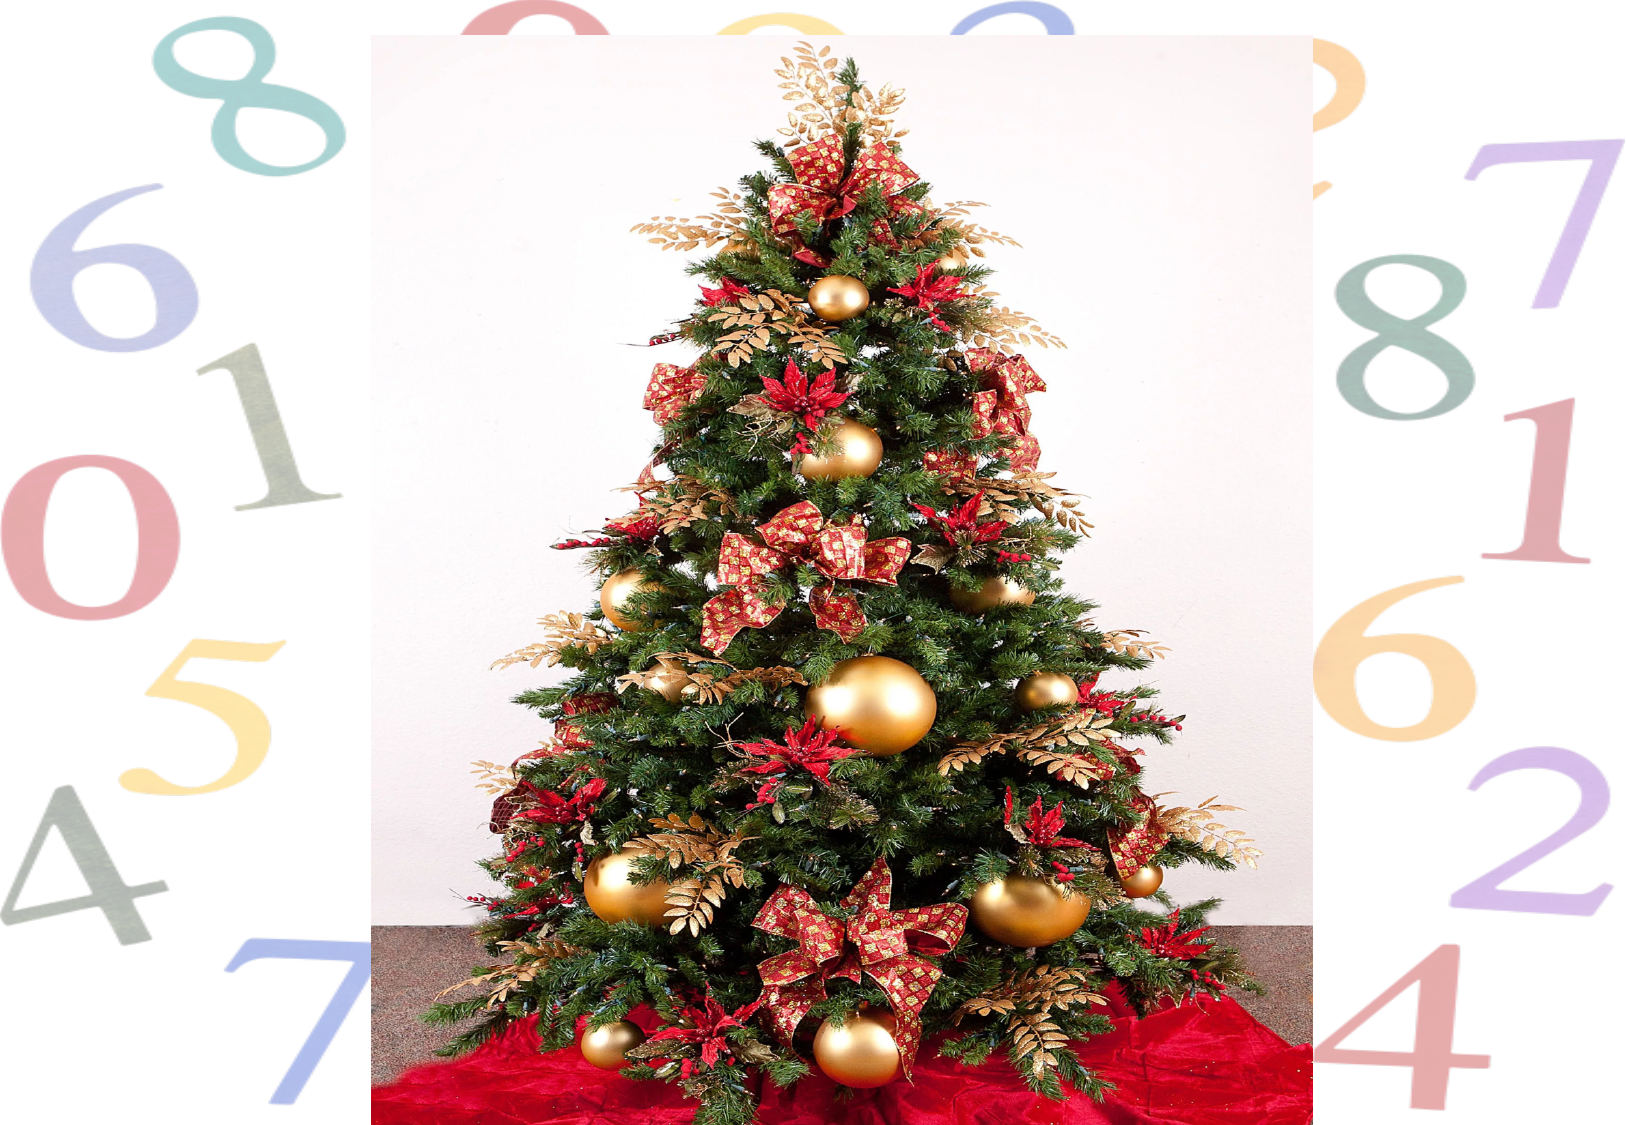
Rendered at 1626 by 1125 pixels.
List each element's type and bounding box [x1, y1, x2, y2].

list [371, 35, 1313, 1125]
